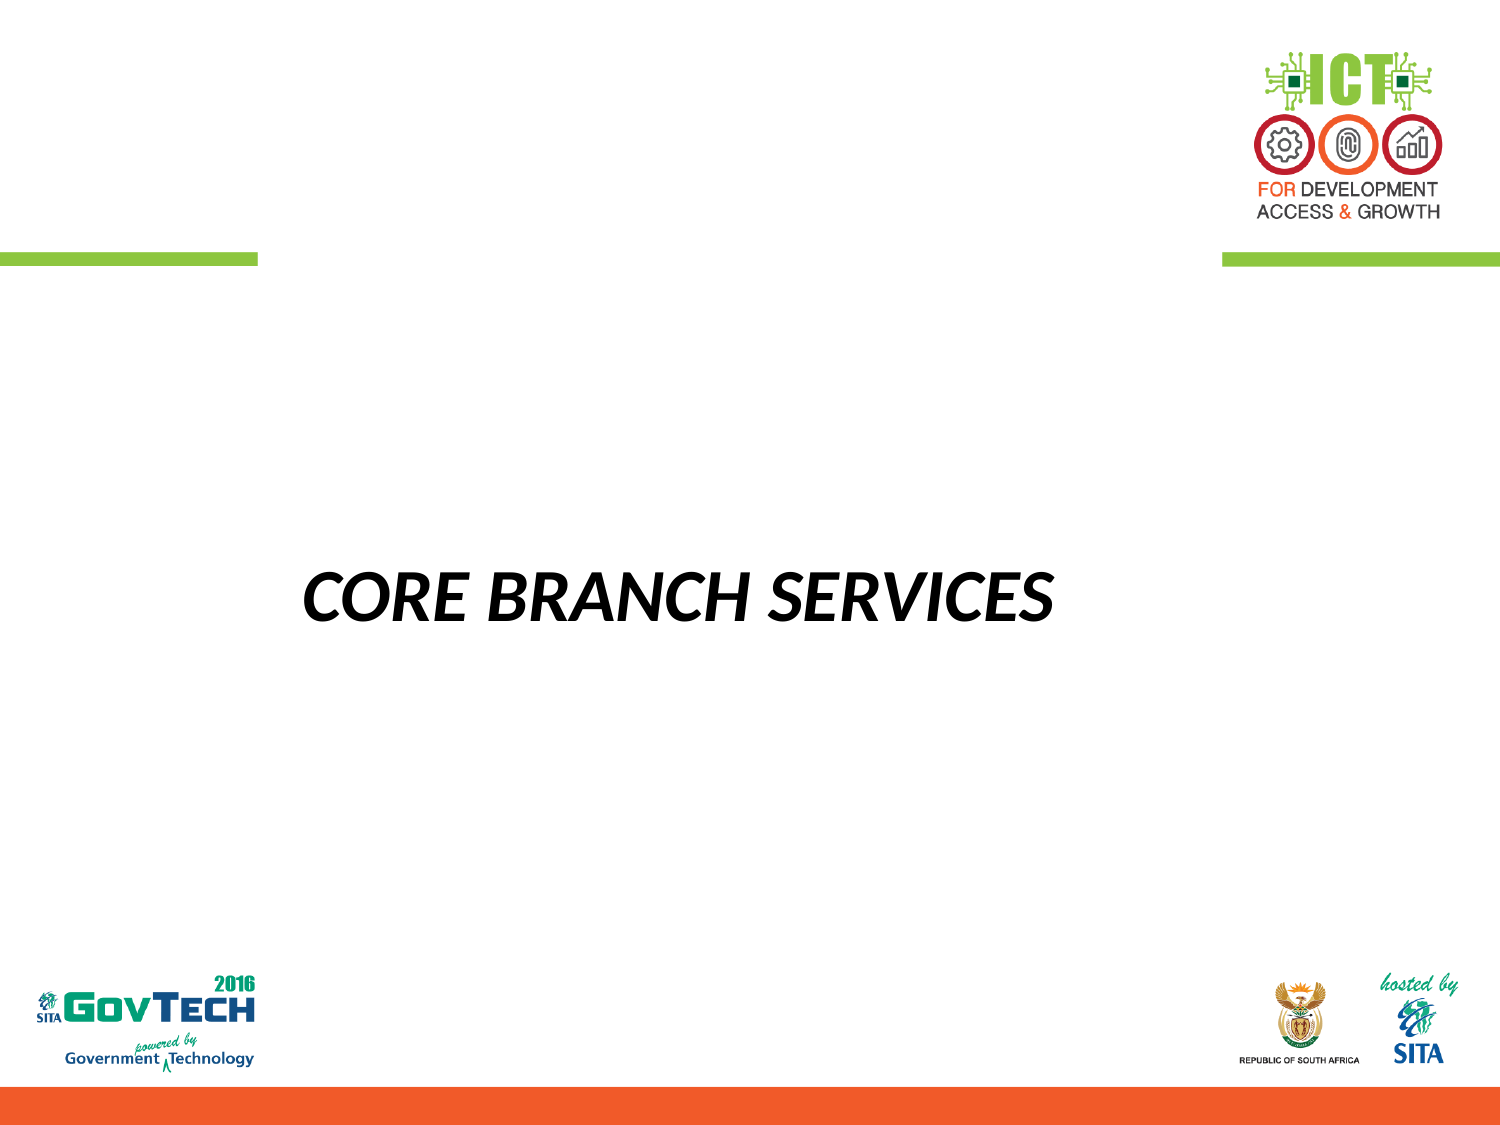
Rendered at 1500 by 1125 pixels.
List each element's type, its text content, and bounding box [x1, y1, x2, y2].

picture [0, 0, 1500, 1125]
list CORE BRANCH SERVICES [75, 290, 1425, 976]
